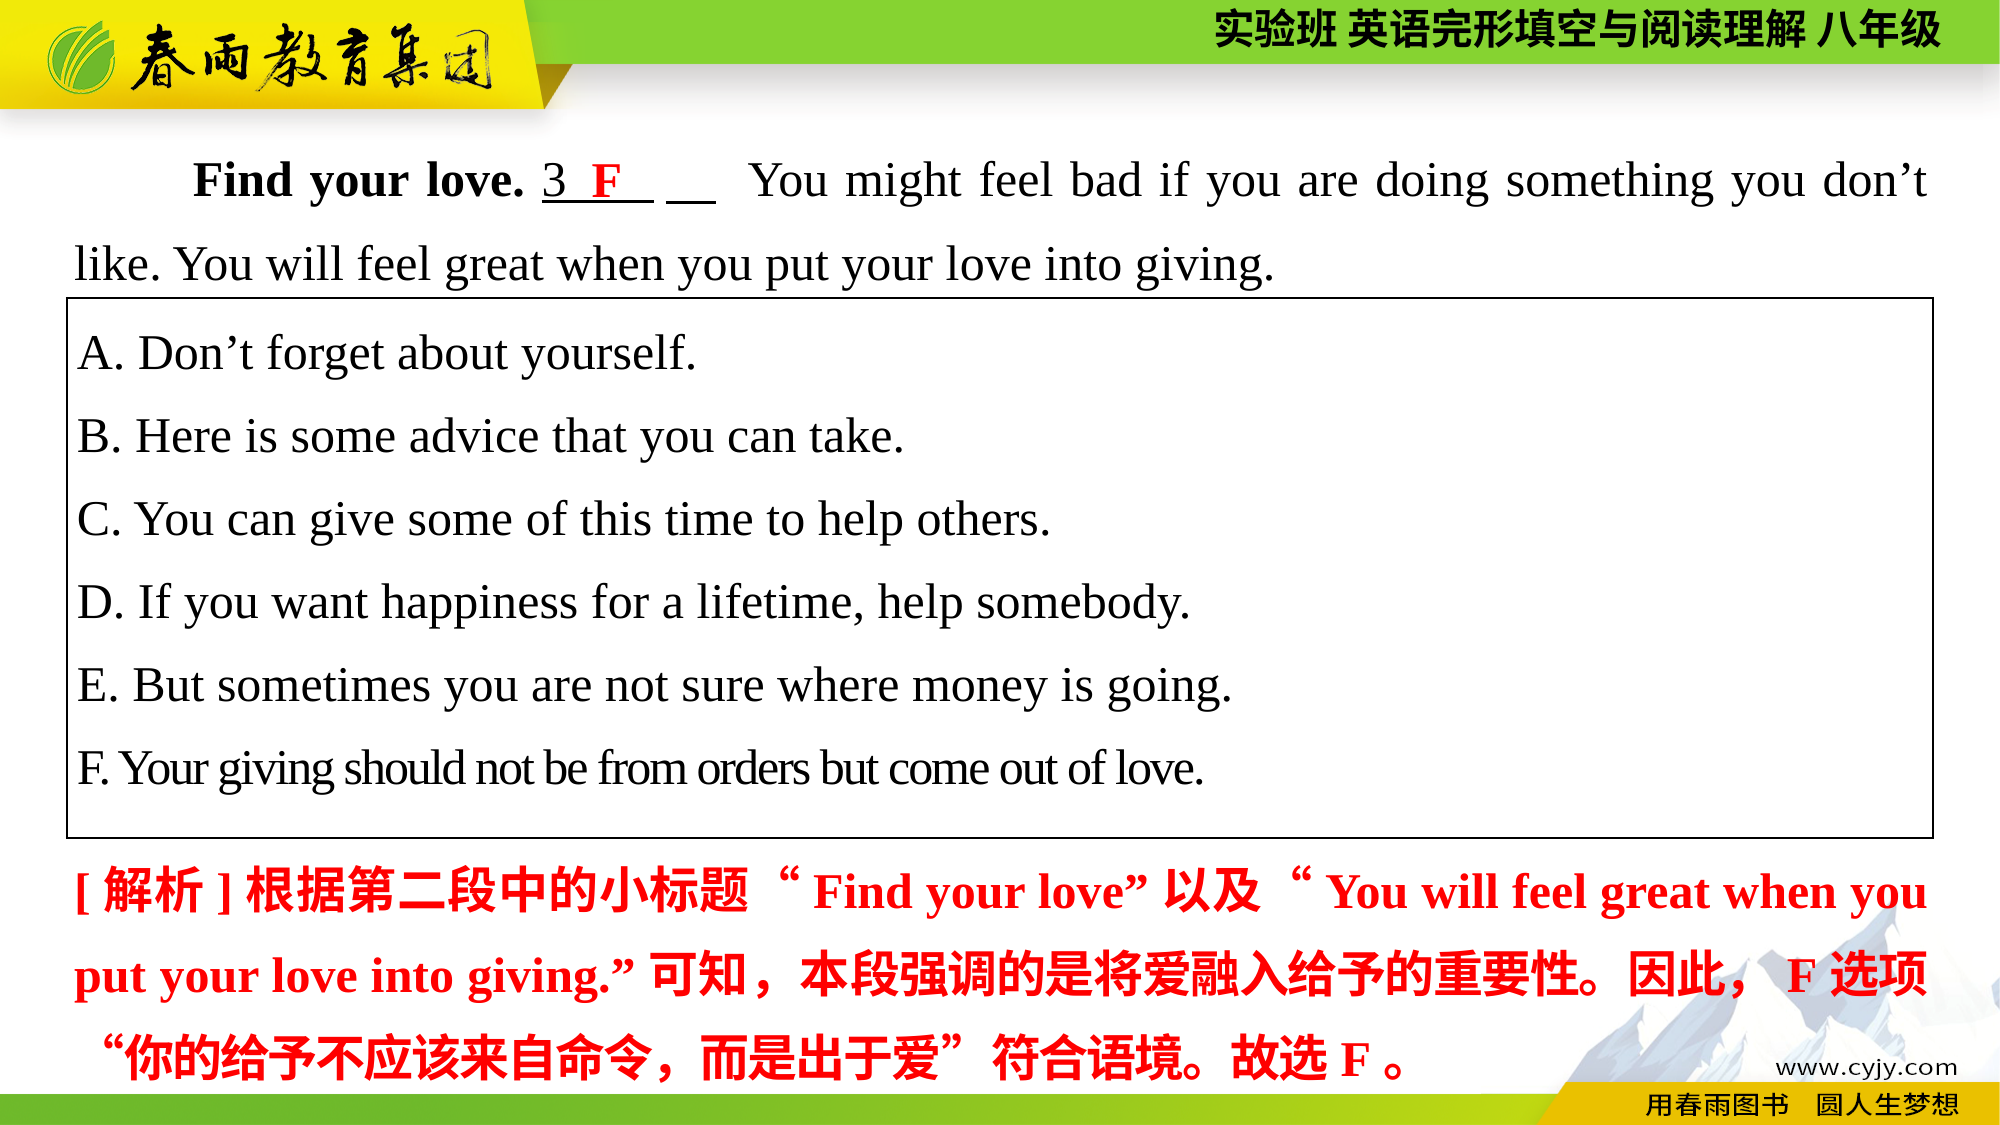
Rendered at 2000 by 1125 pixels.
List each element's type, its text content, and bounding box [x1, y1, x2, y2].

table_header A. Don’t forget about yourself. B. Here is some advice that you can take. C. You can give some of this time to help others. D. If you want happiness for a lifetime, help somebody. E. But sometimes you are not sure where money is going. F. Your giving should not be from orders but come out of love. [68, 299, 1932, 827]
picture [0, 0, 2000, 1125]
text_box F [576, 115, 638, 215]
text_box [解析]根据第二段中的小标题“Find your love”以及“You will feel great when you put your love into giving.”可知，本段强调的是将爱融入给予的重要性。因此，F选项“你的给予不应该来自命令，而是出于爱”符合语境。故选F。 [59, 827, 1944, 1095]
list Find your love. 3 You might feel bad if you are doing something you don’t like. You will feel great when you put your love into giving. [59, 115, 1944, 291]
